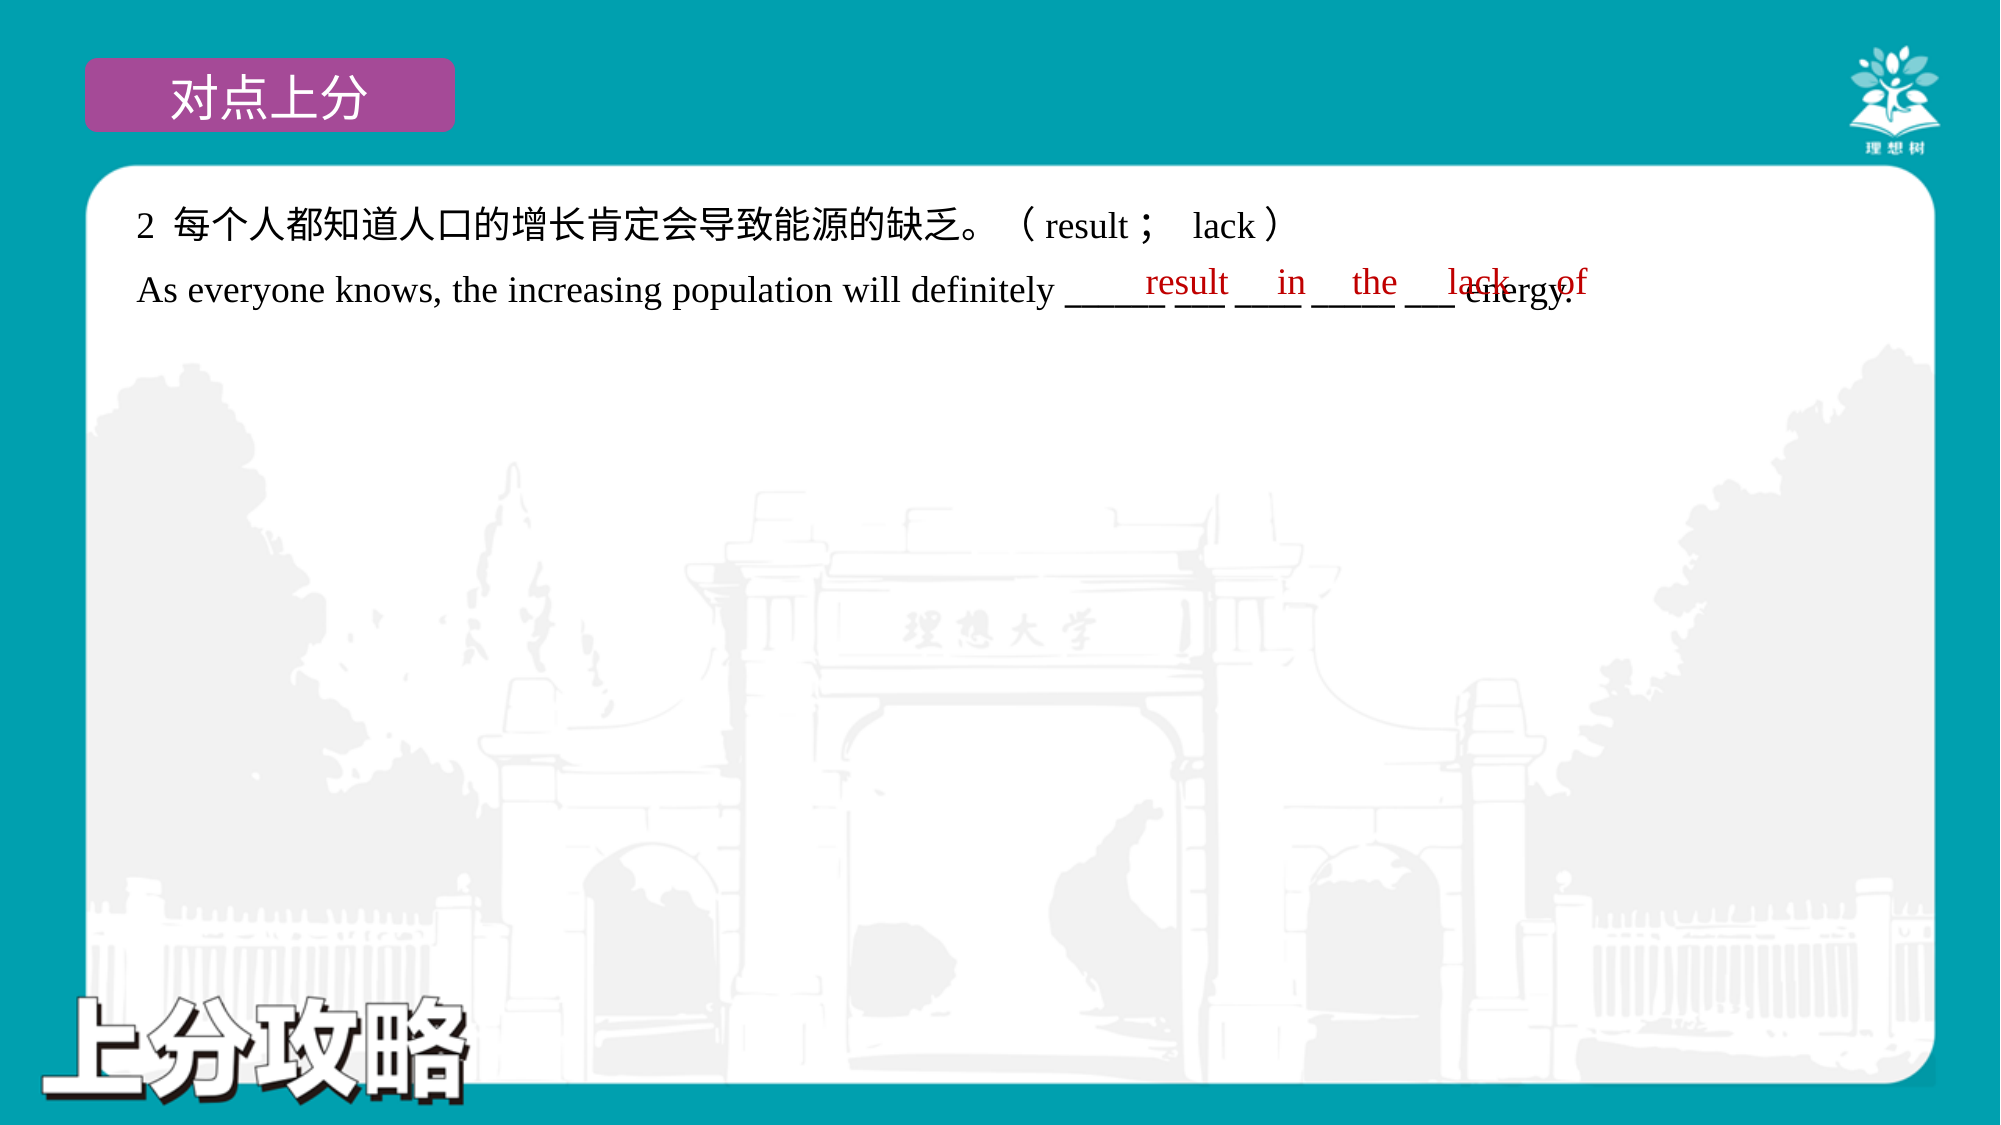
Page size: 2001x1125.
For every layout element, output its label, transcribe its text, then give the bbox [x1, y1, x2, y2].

picture [0, 0, 2000, 1125]
text_box of [1542, 237, 1602, 296]
text_box in [1263, 237, 1320, 296]
text_box lack [1434, 237, 1525, 296]
text_box 2 每个人都知道人口的增长肯定会导致能源的缺乏。（result； lack） As everyone knows, the increasing population will definitely ______ ___ ____ _____ ___ energy. [136, 177, 1865, 304]
text_box result [1132, 237, 1243, 296]
text_box the [1338, 237, 1412, 296]
